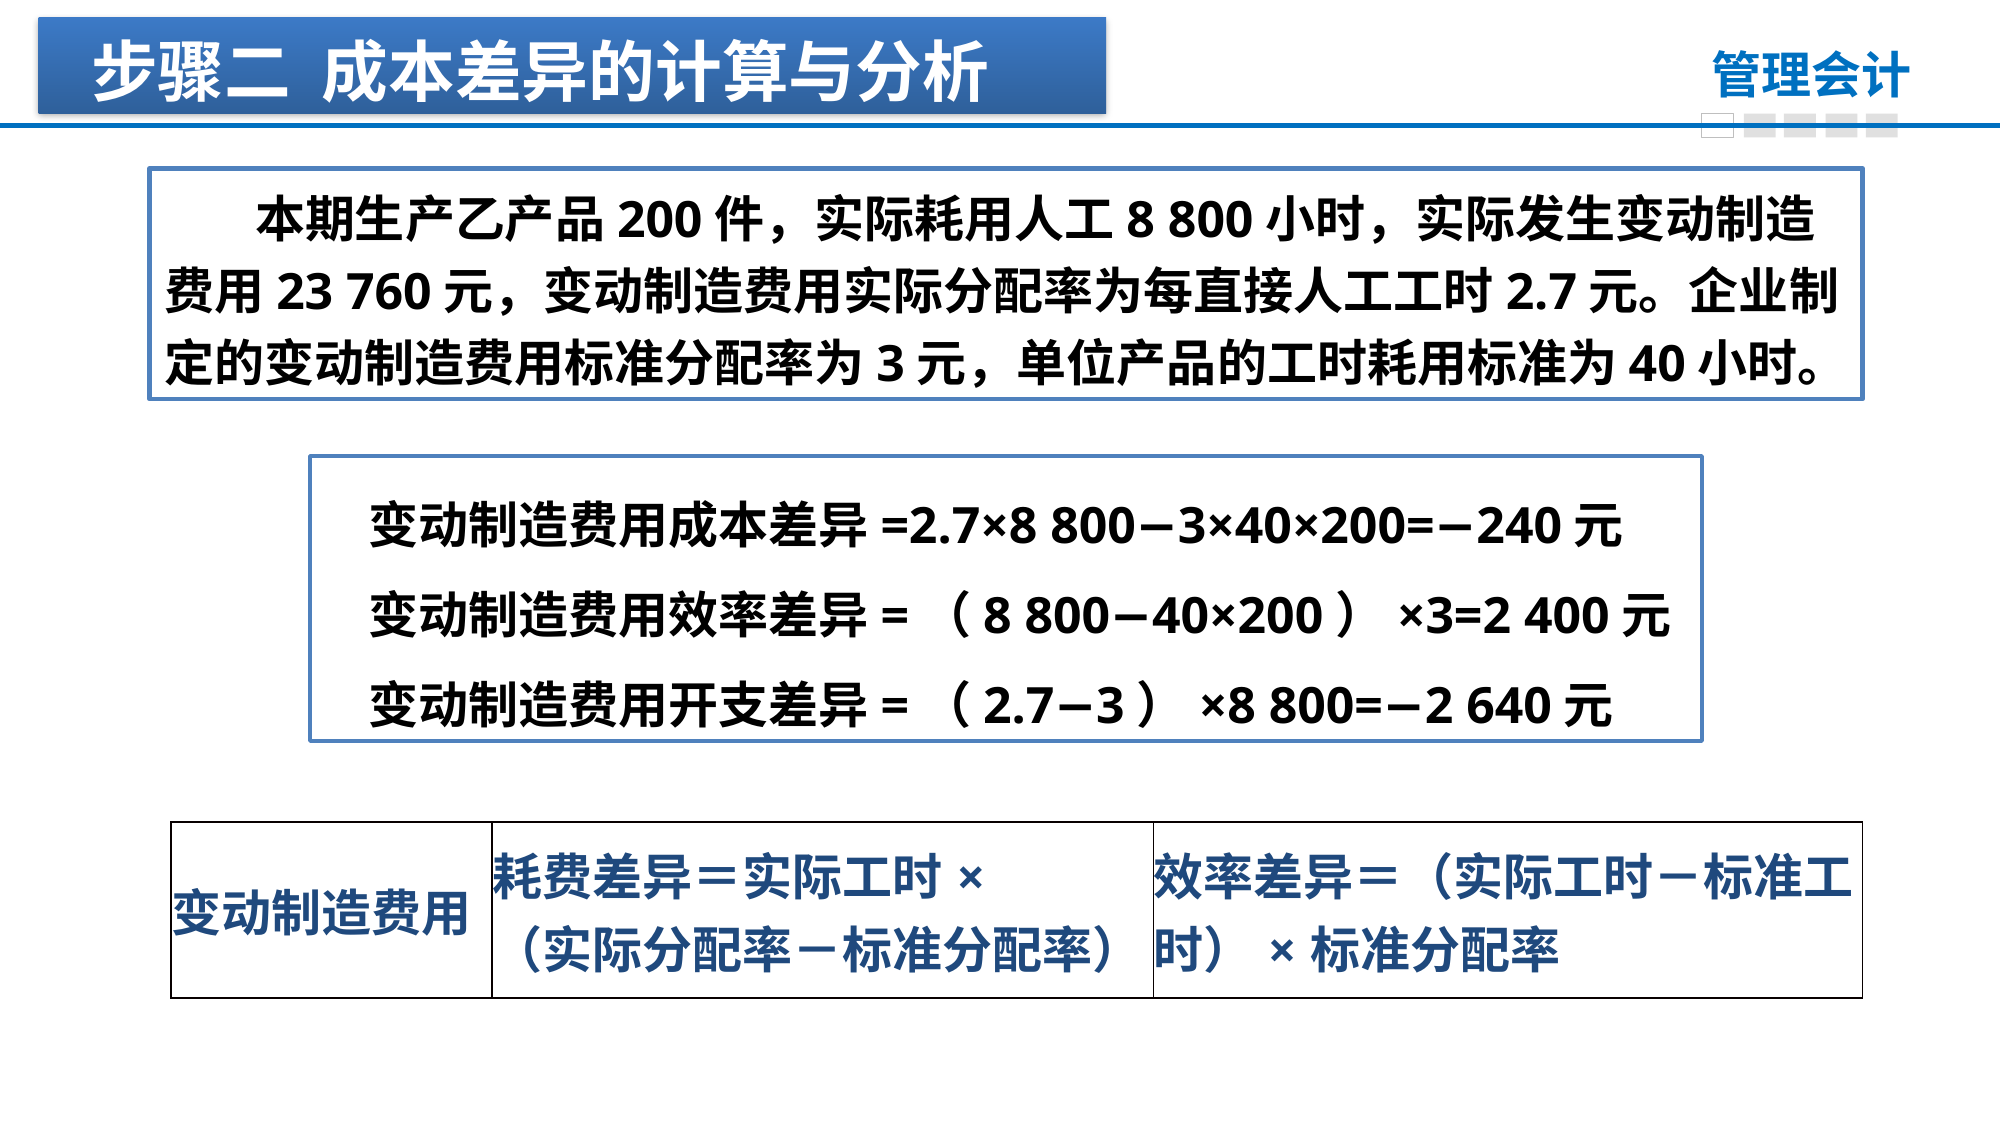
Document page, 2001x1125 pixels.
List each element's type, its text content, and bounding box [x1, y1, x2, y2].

text_box 本期生产乙产品200件，实际耗用人工8 800小时，实际发生变动制造费用23 760元，变动制造费用实际分配率为每直接人工工时2.7元。企业制定的变动制造费用标准分配率为3元，单位产品的工时耗用标准为40小时。 [147, 166, 1865, 401]
table_header 耗费差异＝实际工时× （实际分配率－标准分配率） [493, 823, 1153, 997]
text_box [38, 17, 1107, 119]
table_header 效率差异＝（实际工时－标准工时）×标准分配率 [1154, 823, 1862, 997]
table_header 变动制造费用 [172, 823, 491, 997]
text_box 变动制造费用成本差异=2.7×8 800−3×40×200=−240元 变动制造费用效率差异=（8 800−40×200）×3=2 400元 变动制造费用开支差异=（2.7−3）×8 800=−2 640元 [308, 454, 1704, 743]
